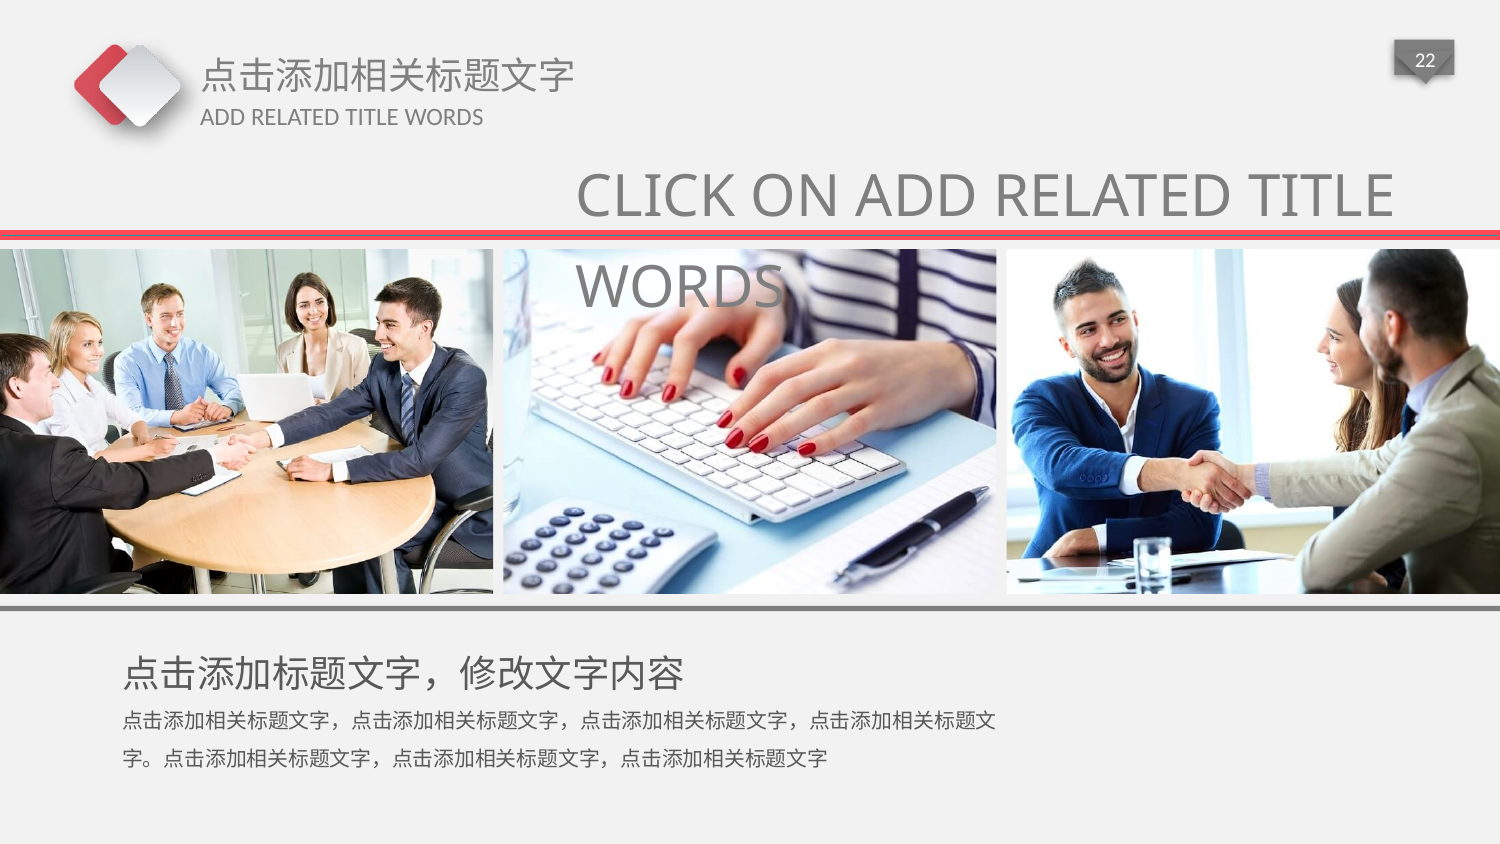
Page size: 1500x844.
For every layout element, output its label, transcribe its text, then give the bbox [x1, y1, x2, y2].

text_box CLICK ON ADD RELATED TITLE WORDS [565, 132, 1500, 325]
text_box 点击添加标题文字，修改文字内容 点击添加相关标题文字，点击添加相关标题文字，点击添加相关标题文字，点击添加相关标题文字。点击添加相关标题文字，点击添加相关标题文字，点击添加相关标题文字 [111, 622, 1007, 776]
text_box [1005, 325, 1500, 596]
text_box [501, 248, 999, 596]
text_box [0, 604, 1500, 613]
text_box [0, 248, 495, 596]
picture [89, 35, 190, 136]
text_box [0, 230, 565, 240]
